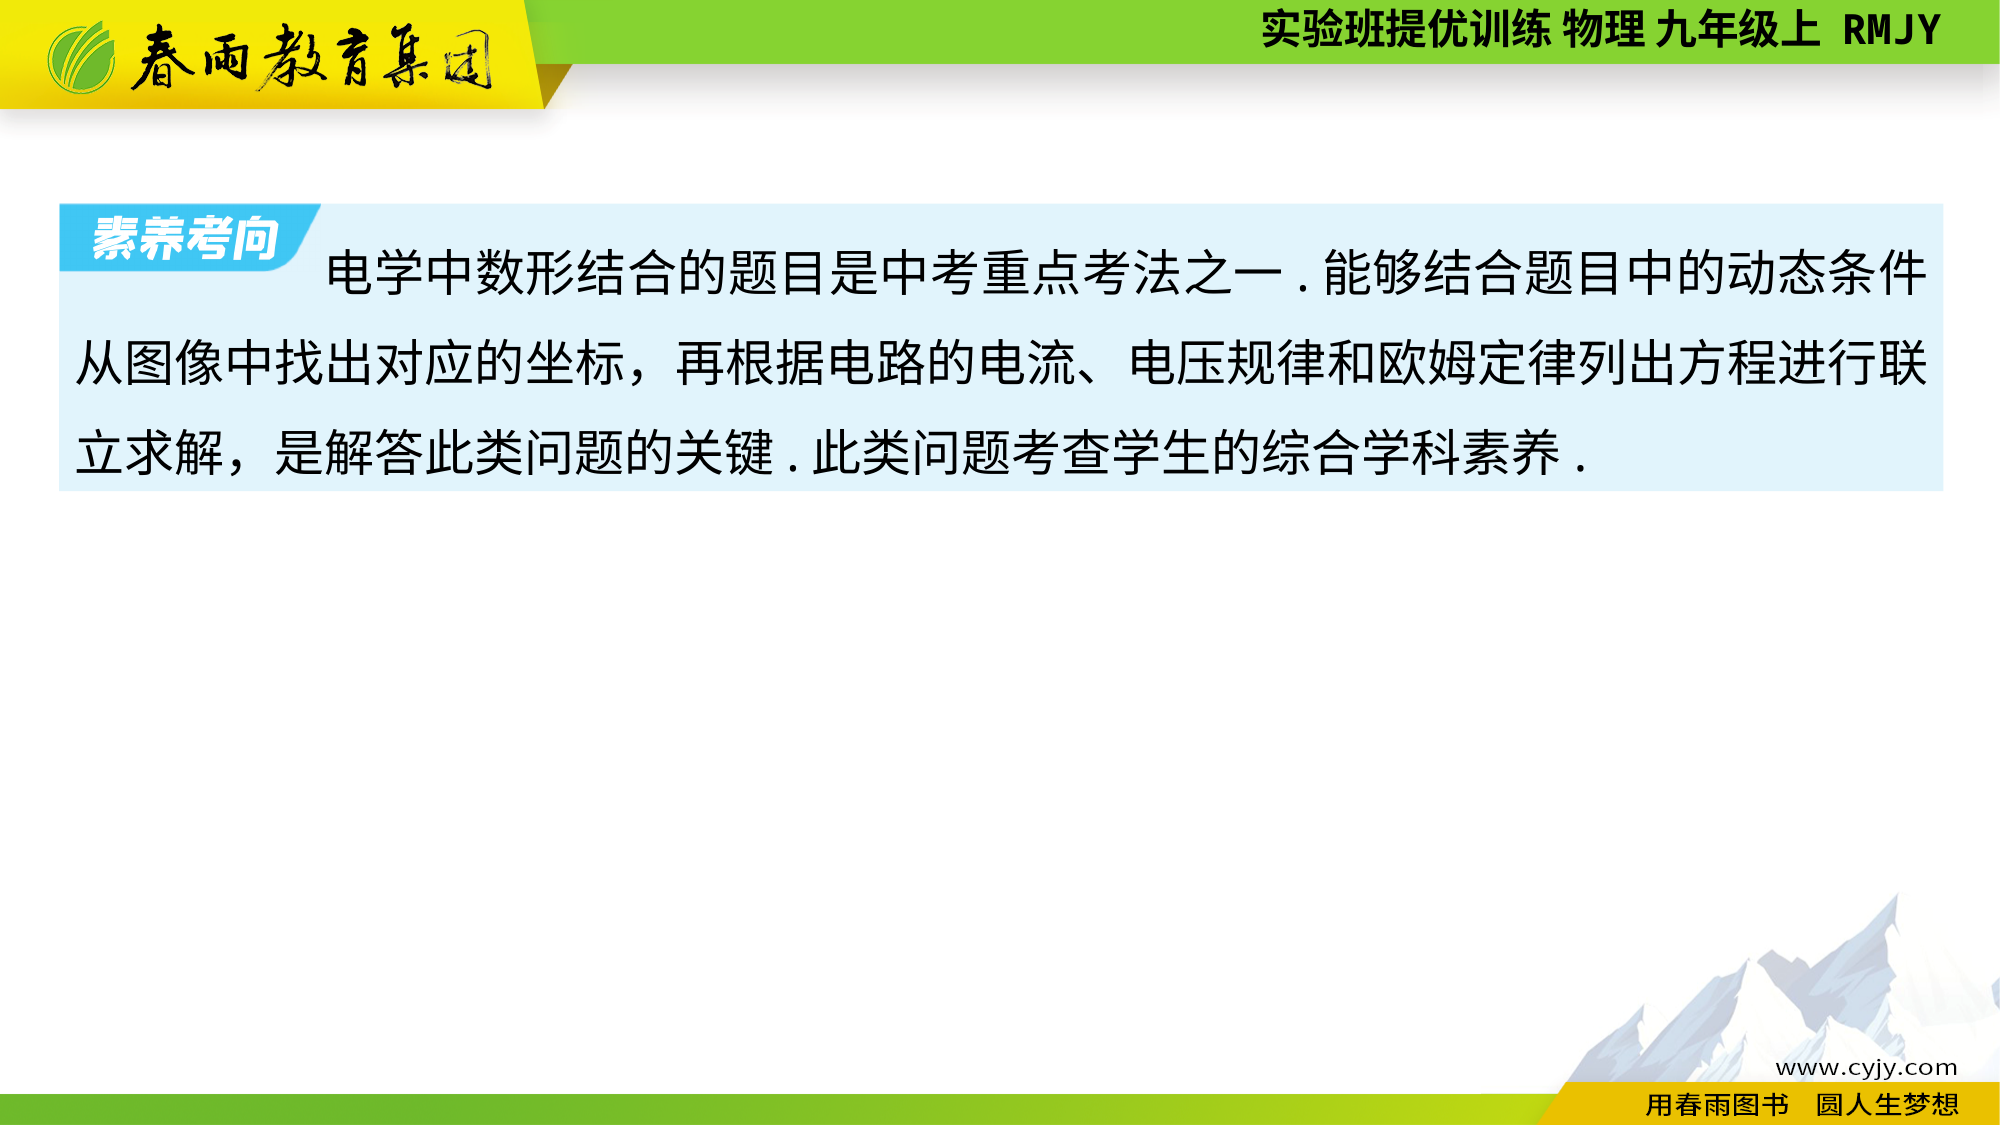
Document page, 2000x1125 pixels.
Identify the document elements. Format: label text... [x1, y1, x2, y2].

list 电学中数形结合的题目是中考重点考法之一.能够结合题目中的动态条件从图像中找出对应的坐标，再根据电路的电流、电压规律和欧姆定律列出方程进行联立求解，是解答此类问题的关键.此类问题考查学生的综合学科素养. [59, 203, 1944, 492]
picture [0, 0, 2000, 1125]
